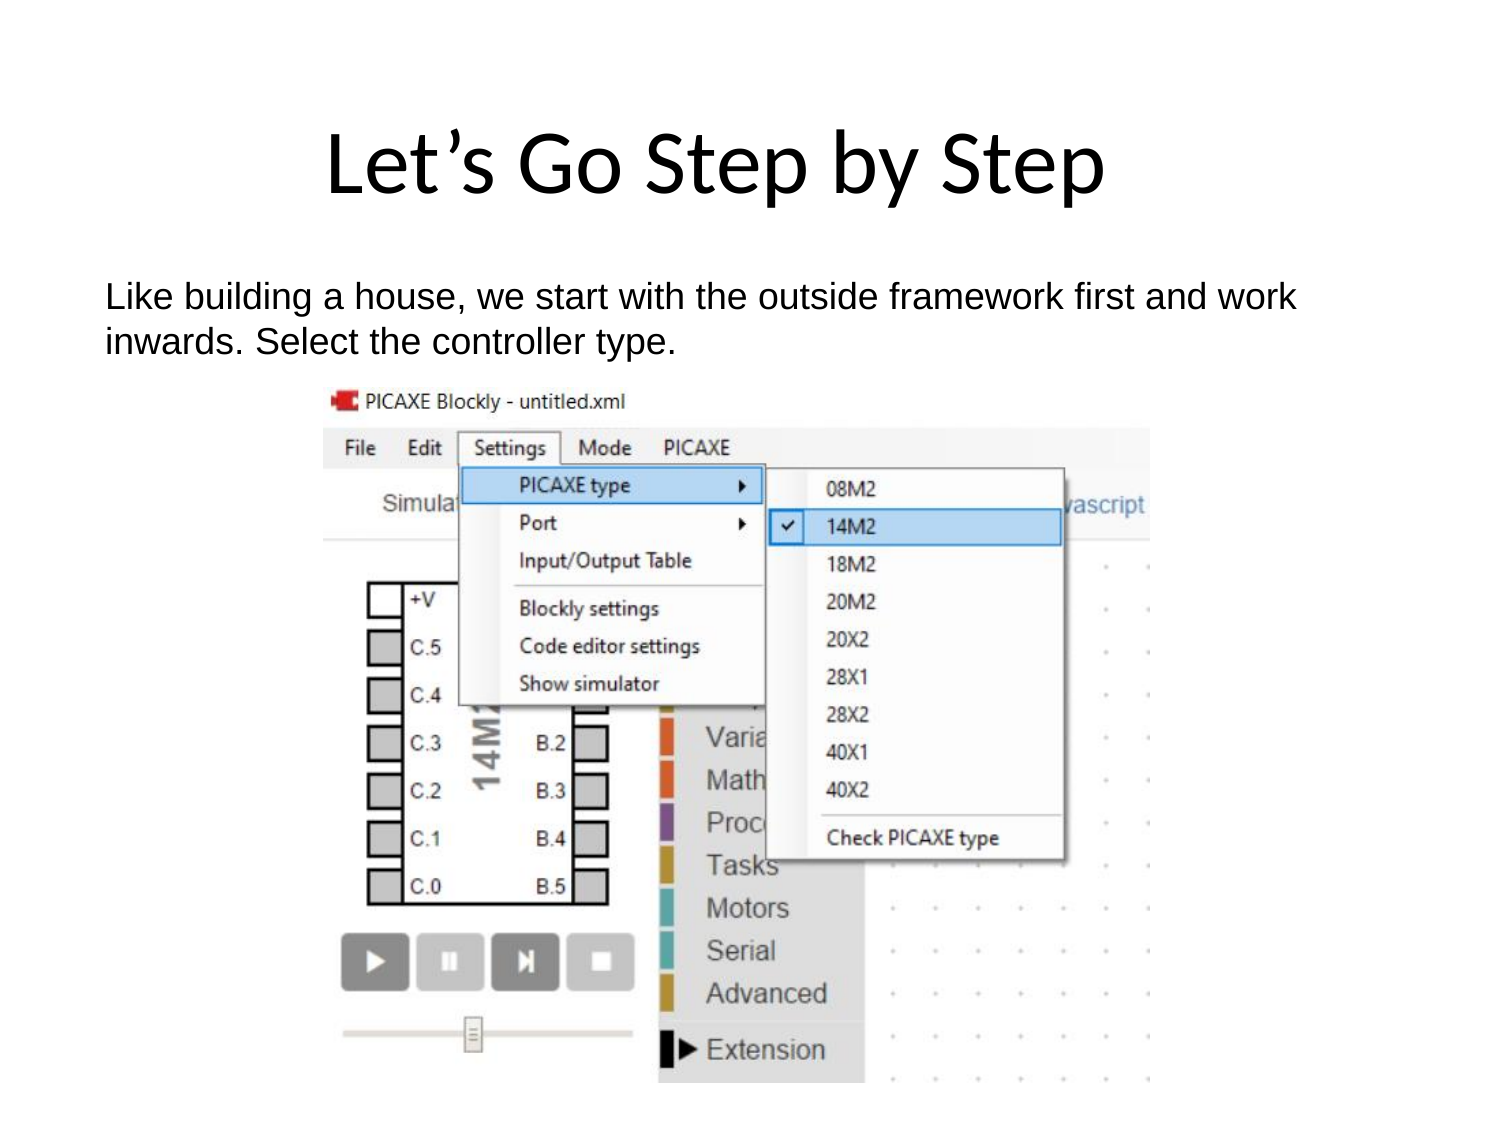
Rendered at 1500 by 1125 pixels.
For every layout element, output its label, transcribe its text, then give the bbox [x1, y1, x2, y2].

picture [323, 387, 1151, 1084]
text_box Like building a house, we start with the outside framework first and work inwards. Select the controller type. [90, 264, 1384, 369]
text_box Let’s Go Step by Step [50, 95, 1384, 220]
